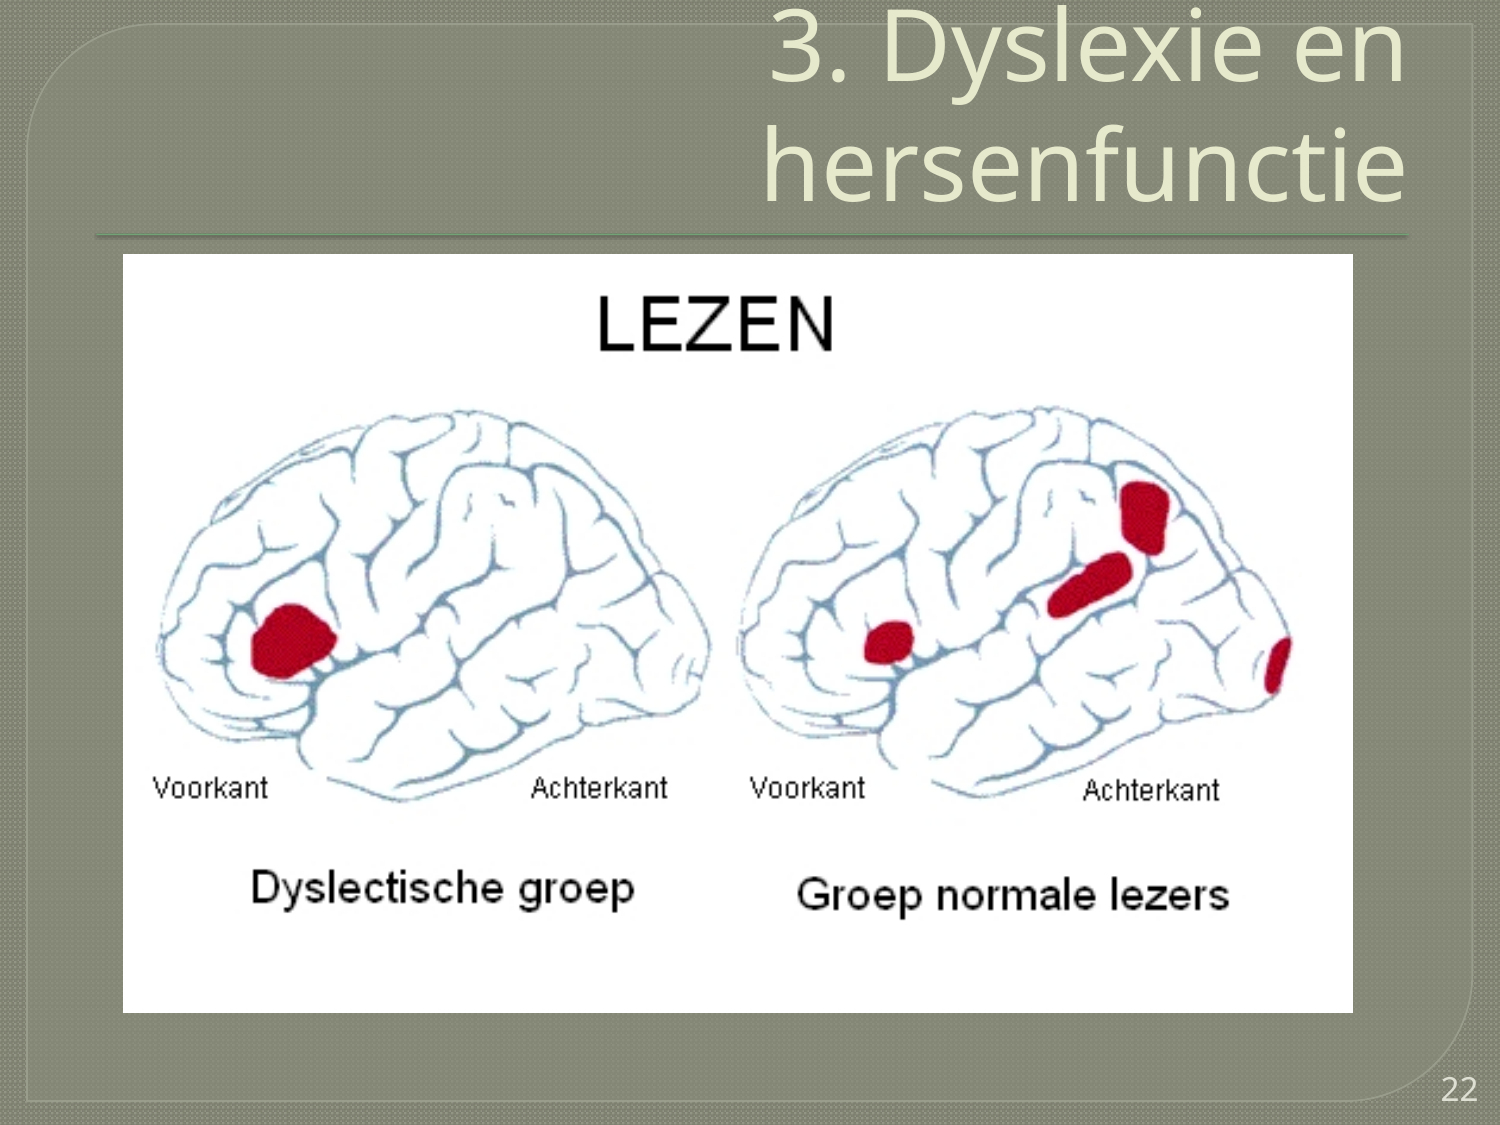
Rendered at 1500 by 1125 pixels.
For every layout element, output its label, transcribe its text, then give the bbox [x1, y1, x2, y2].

title 3. Dyslexie en hersenfunctie [75, 41, 1425, 230]
slide_number 22 [1417, 1068, 1494, 1114]
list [123, 254, 1353, 1014]
